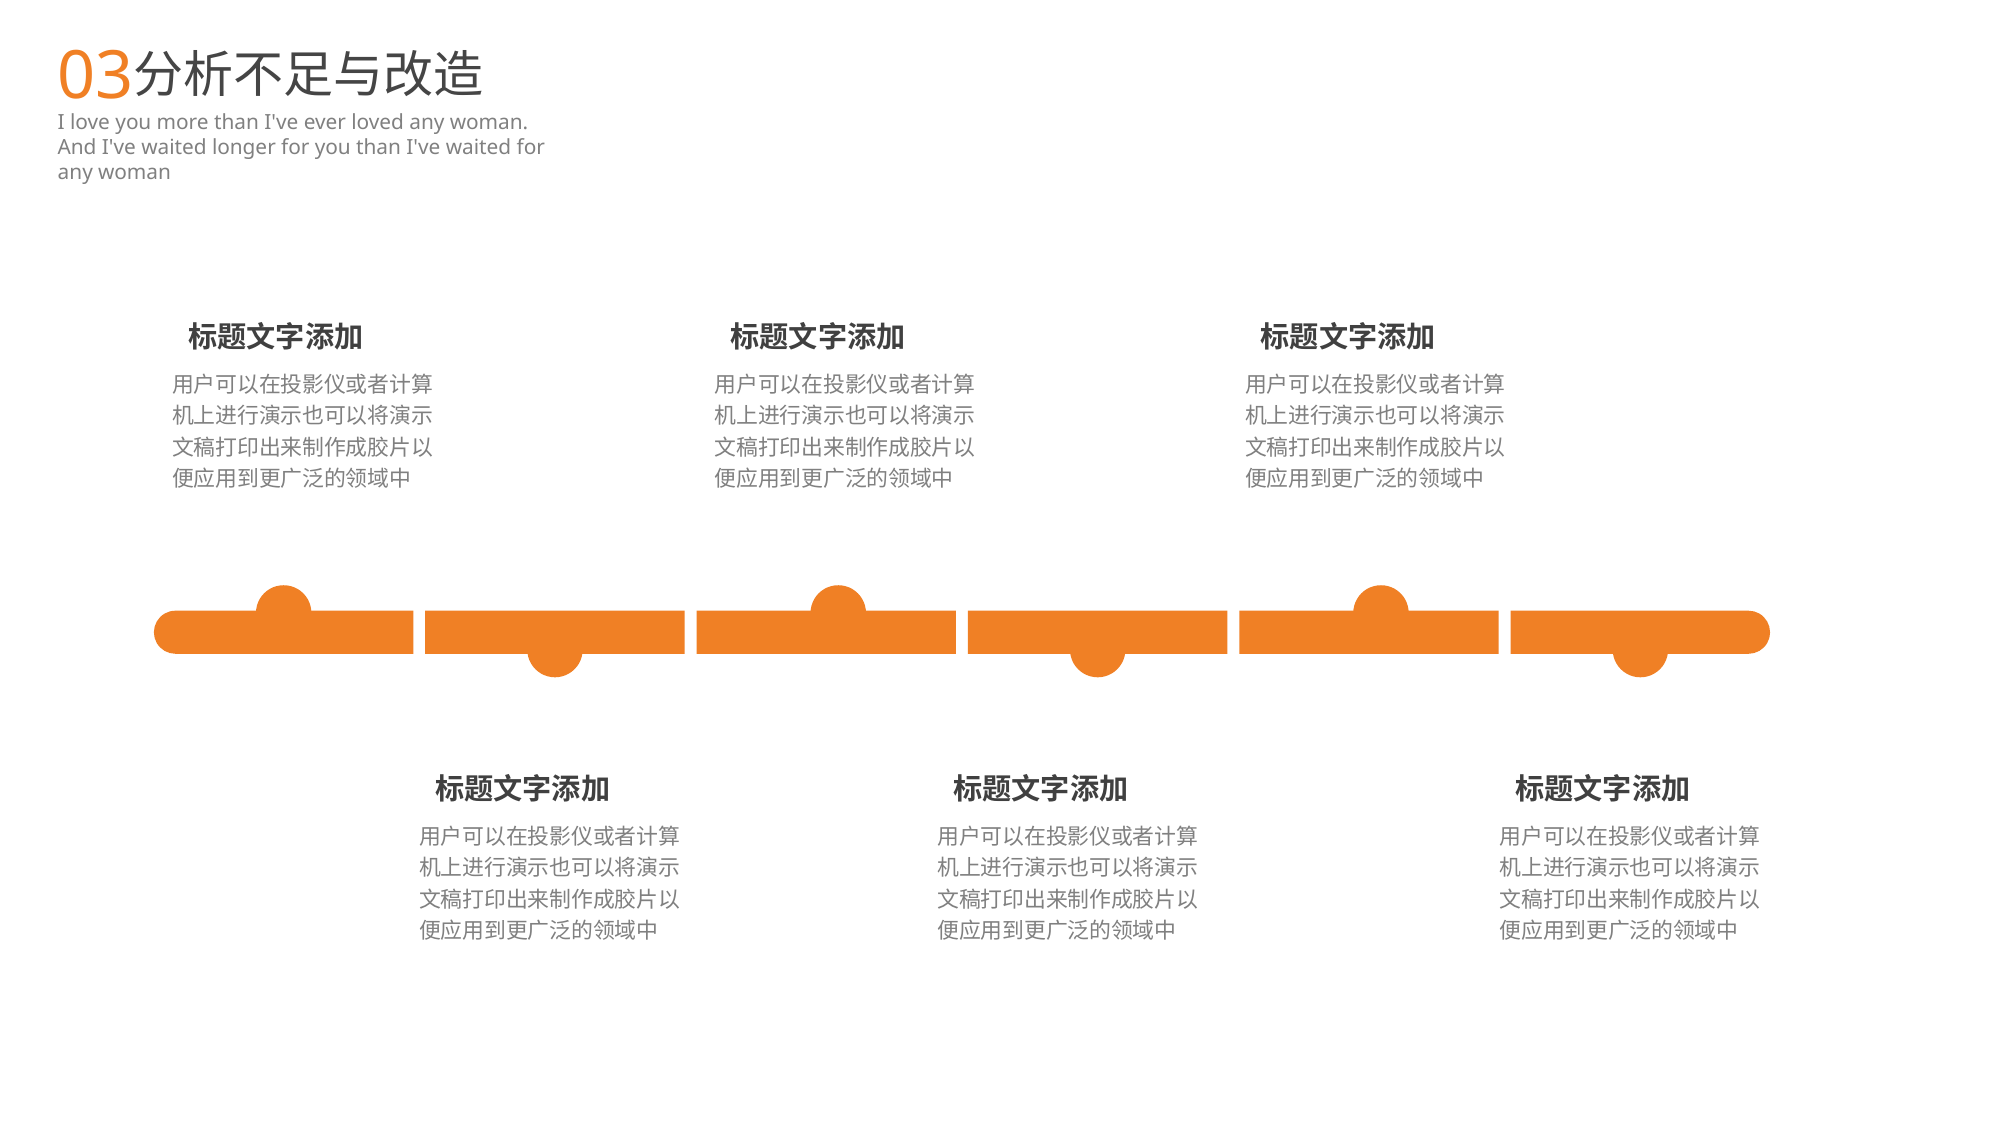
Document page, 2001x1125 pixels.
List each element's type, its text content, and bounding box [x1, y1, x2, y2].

text_box 标题文字添加 [938, 762, 1144, 813]
text_box 用户可以在投影仪或者计算机上进行演示也可以将演示文稿打印出来制作成胶片以便应用到更广泛的领域中 [1484, 810, 1795, 951]
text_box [425, 610, 685, 678]
text_box 用户可以在投影仪或者计算机上进行演示也可以将演示文稿打印出来制作成胶片以便应用到更广泛的领域中 [404, 810, 715, 951]
text_box 用户可以在投影仪或者计算机上进行演示也可以将演示文稿打印出来制作成胶片以便应用到更广泛的领域中 [699, 357, 1011, 499]
text_box 用户可以在投影仪或者计算机上进行演示也可以将演示文稿打印出来制作成胶片以便应用到更广泛的领域中 [1230, 357, 1541, 499]
text_box 标题文字添加 [1245, 310, 1452, 361]
text_box 标题文字添加 [420, 762, 626, 813]
text_box 用户可以在投影仪或者计算机上进行演示也可以将演示文稿打印出来制作成胶片以便应用到更广泛的领域中 [922, 810, 1233, 951]
text_box 标题文字添加 [1500, 762, 1706, 813]
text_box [967, 610, 1228, 678]
text_box 用户可以在投影仪或者计算机上进行演示也可以将演示文稿打印出来制作成胶片以便应用到更广泛的领域中 [157, 357, 468, 499]
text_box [1239, 585, 1499, 654]
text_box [153, 585, 414, 654]
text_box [42, 24, 585, 168]
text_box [696, 585, 957, 654]
text_box 标题文字添加 [715, 310, 921, 361]
text_box 标题文字添加 [173, 310, 379, 361]
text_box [1510, 610, 1771, 678]
